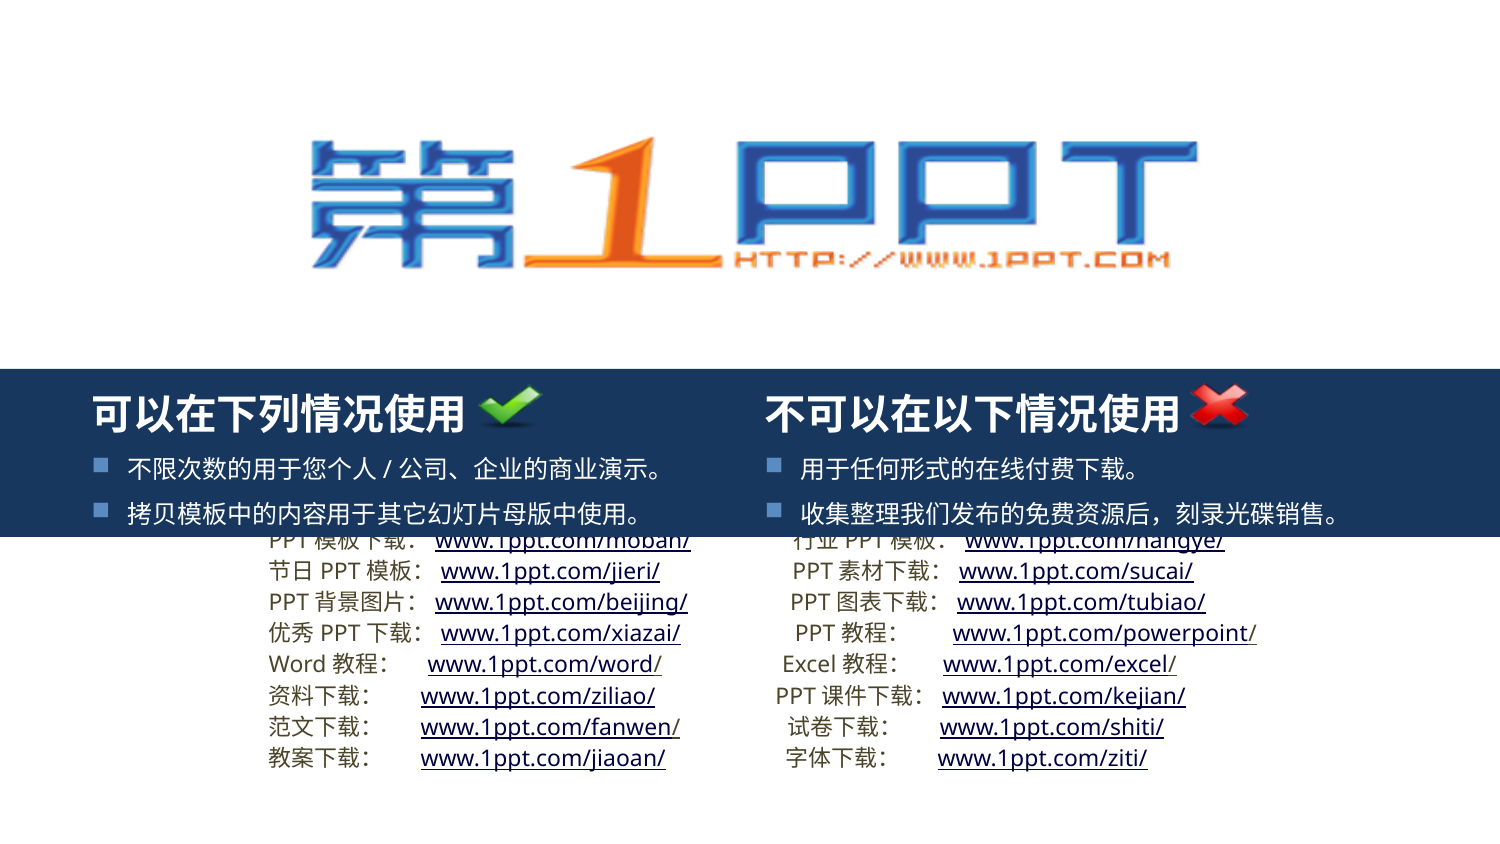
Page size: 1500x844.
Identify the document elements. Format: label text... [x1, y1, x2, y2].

text_box [0, 368, 477, 537]
picture [1186, 380, 1252, 430]
text_box [1252, 368, 1500, 537]
text_box 不可以在以下情况使用 用于任何形式的在线付费下载。 收集整理我们发布的免费资源后，刻录光碟销售。 [750, 381, 1424, 572]
picture [134, 38, 1400, 369]
text_box PPT模板下载：www.1ppt.com/moban/ 行业PPT模板：www.1ppt.com/hangye/ 节日PPT模板：www.1ppt.com/jieri/ PPT素材下载：www.1ppt.com/sucai/ PPT背景图片：www.1ppt.com/beijing/ PPT图表下载：www.1ppt.com/tubiao/ 优秀PPT下载：www.1ppt.com/xiazai/ PPT教程： www.1ppt.com/powerpoint/ Word教程： www.1ppt.com/word/ Excel教程： www.1ppt.com/excel/ 资料下载： www.1ppt.com/ziliao/ PPT课件下载：www.1ppt.com/kejian/ 范文下载： www.1ppt.com/fanwen/ 试卷下载： www.1ppt.com/shiti/ 教案下载： www.1ppt.com/jiaoan/ 字体下载： www.1ppt.com/ziti/ [252, 572, 1315, 756]
picture [477, 380, 544, 430]
text_box 可以在下列情况使用 不限次数的用于您个人/公司、企业的商业演示。 拷贝模板中的内容用于其它幻灯片母版中使用。 [76, 381, 750, 581]
